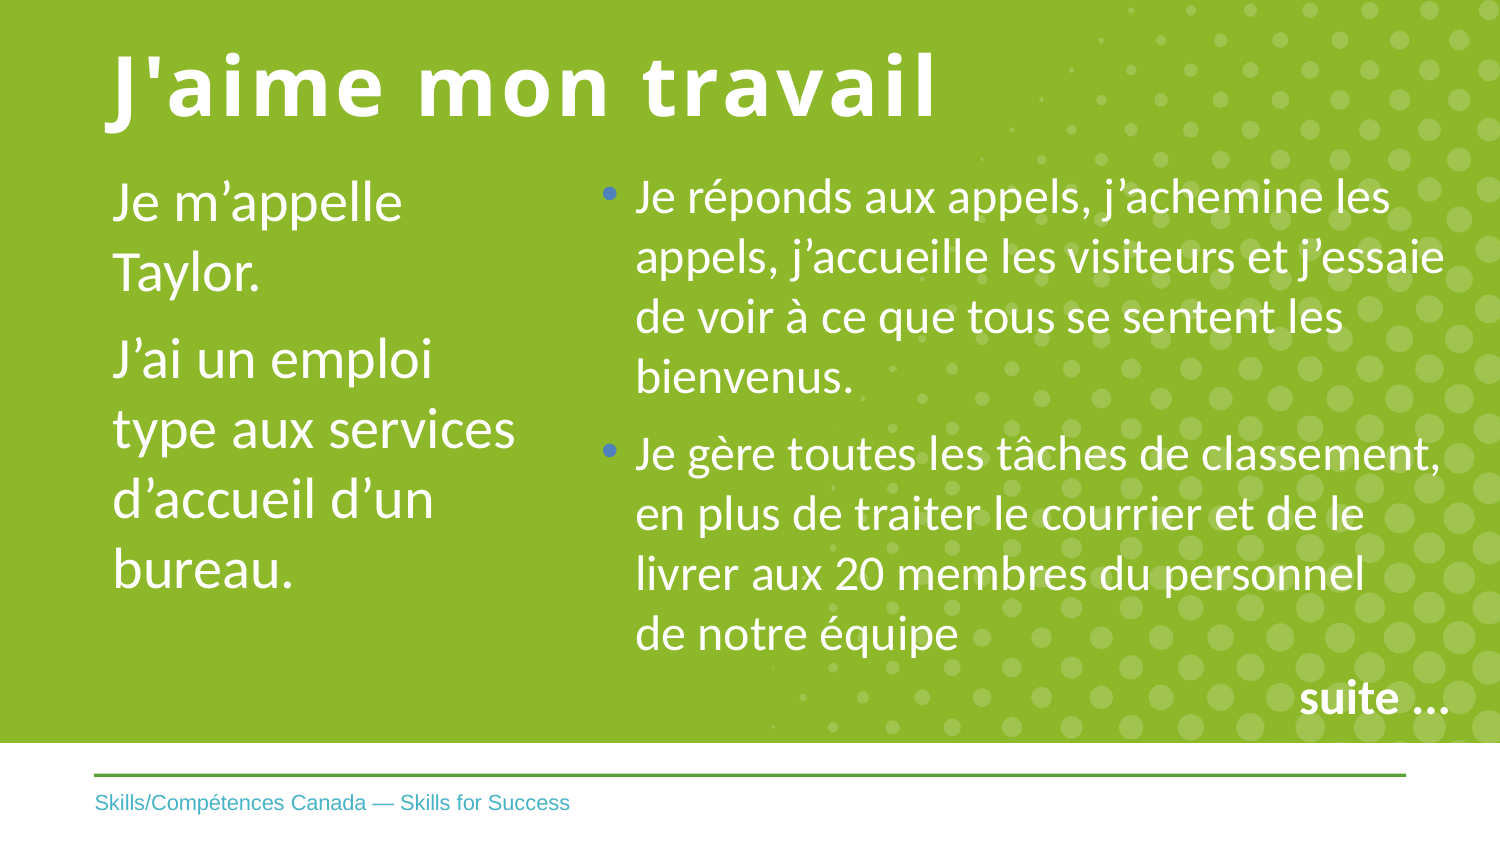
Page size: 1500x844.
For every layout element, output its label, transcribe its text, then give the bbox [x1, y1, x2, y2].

title J'aime mon travail [96, 25, 1399, 163]
picture [0, 0, 1500, 743]
list Je m’appelle Taylor. J’ai un emploi type aux services d’accueil d’un bureau. [97, 163, 543, 674]
list Je réponds aux appels, j’achemine les appels, j’accueille les visiteurs et j’essaie de voir à ce que tous se sentent les bienvenus. Je gère toutes les tâches de classement, en plus de traiter le courrier et de le livrer aux 20 membres du personnel de notre équipe suite ... [586, 155, 1466, 790]
